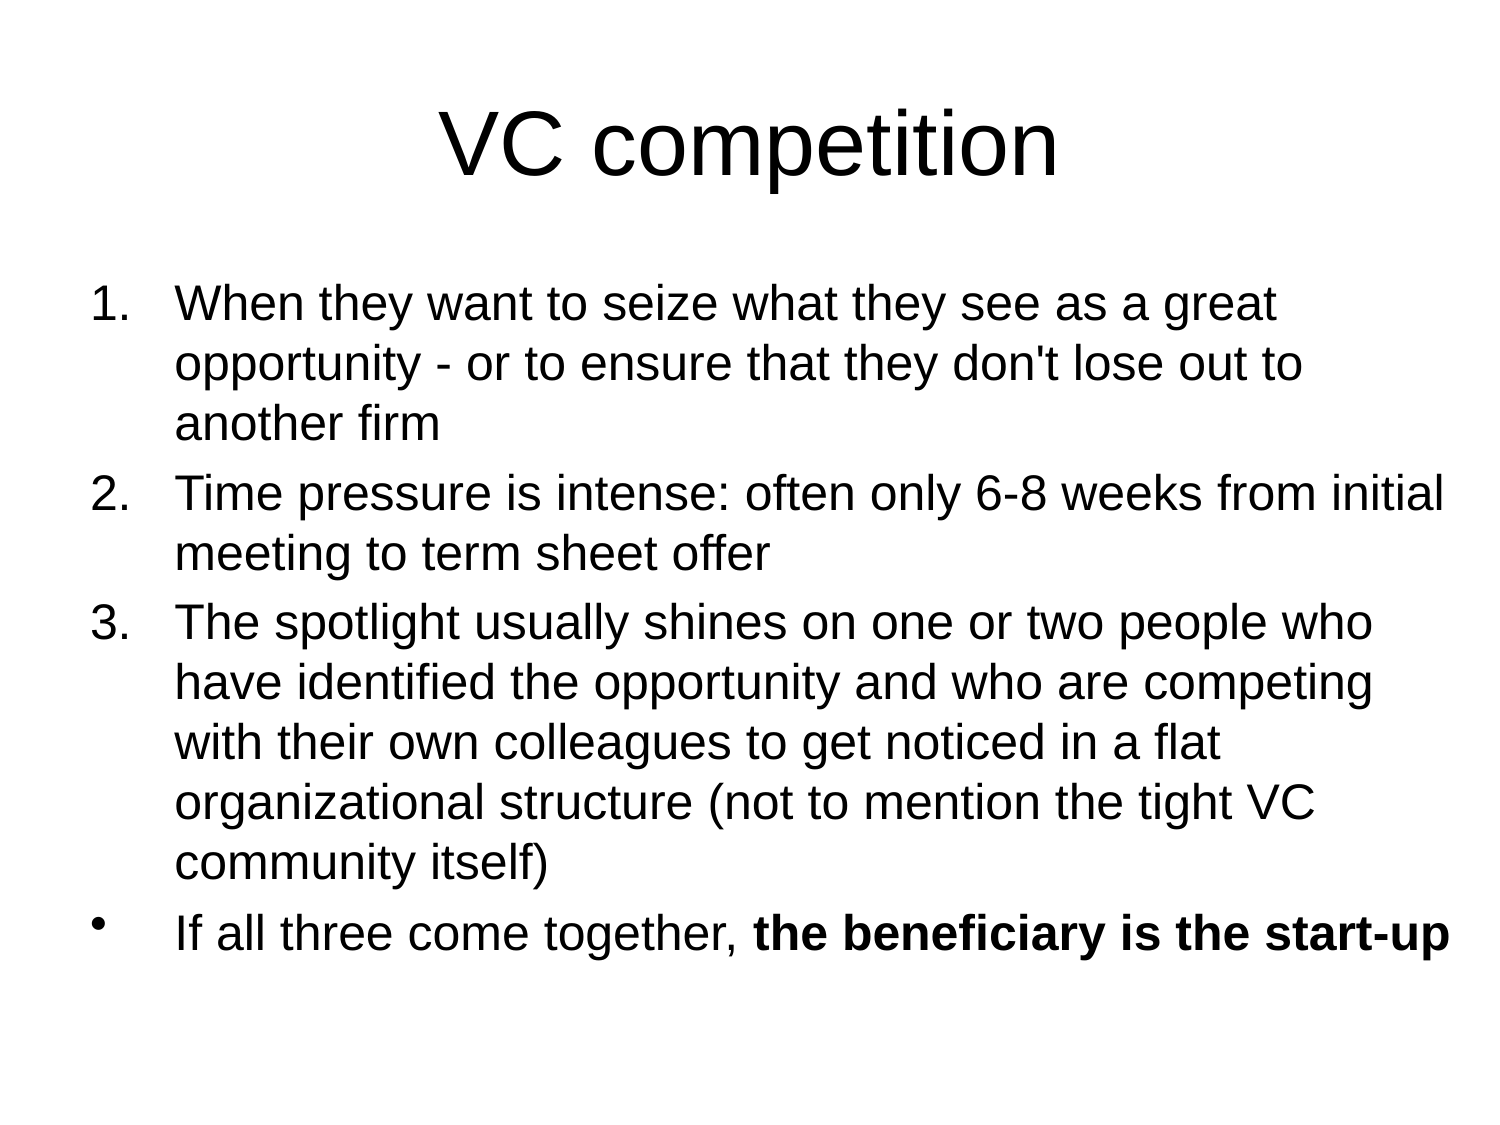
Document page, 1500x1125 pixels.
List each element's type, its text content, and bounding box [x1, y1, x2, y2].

list When they want to seize what they see as a great opportunity - or to ensure that they don't lose out to another firm Time pressure is intense: often only 6-8 weeks from initial meeting to term sheet offer The spotlight usually shines on one or two people who have identified the opportunity and who are competing with their own colleagues to get noticed in a flat organizational structure (not to mention the tight VC community itself) If all three come together, the beneficiary is the start-up [74, 262, 1476, 1006]
title VC competition [74, 44, 1426, 233]
